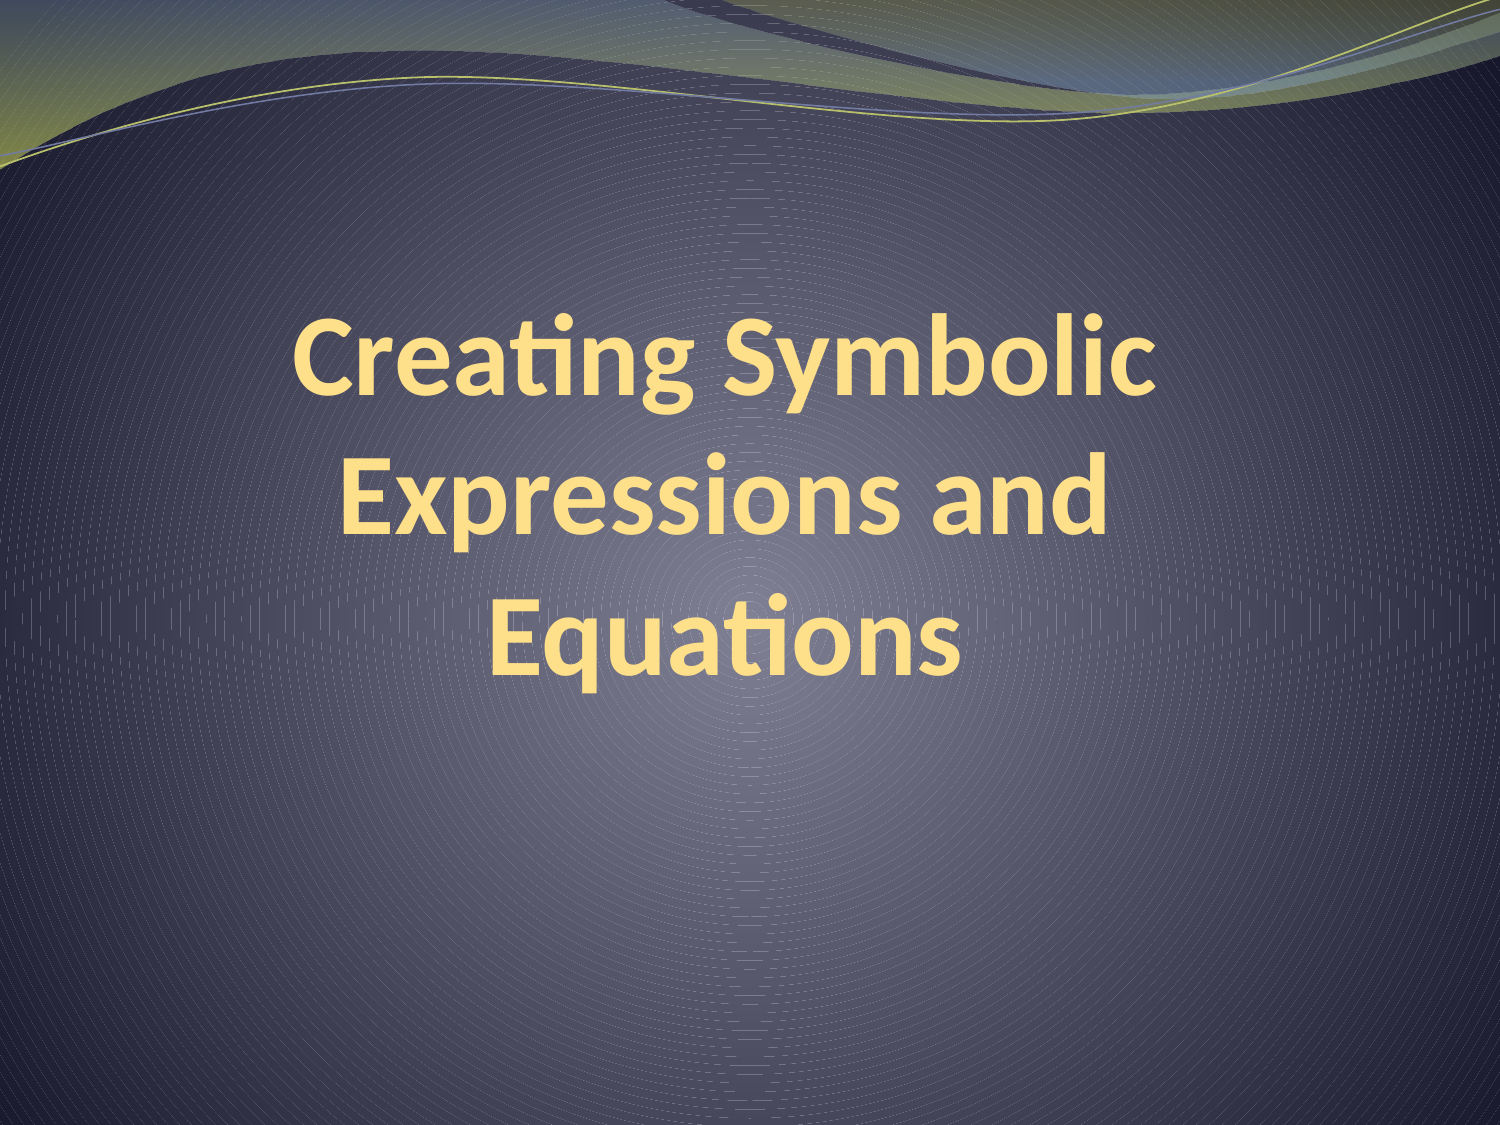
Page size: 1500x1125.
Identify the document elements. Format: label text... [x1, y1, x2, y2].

title Creating Symbolic Expressions and Equations [87, 474, 1363, 699]
